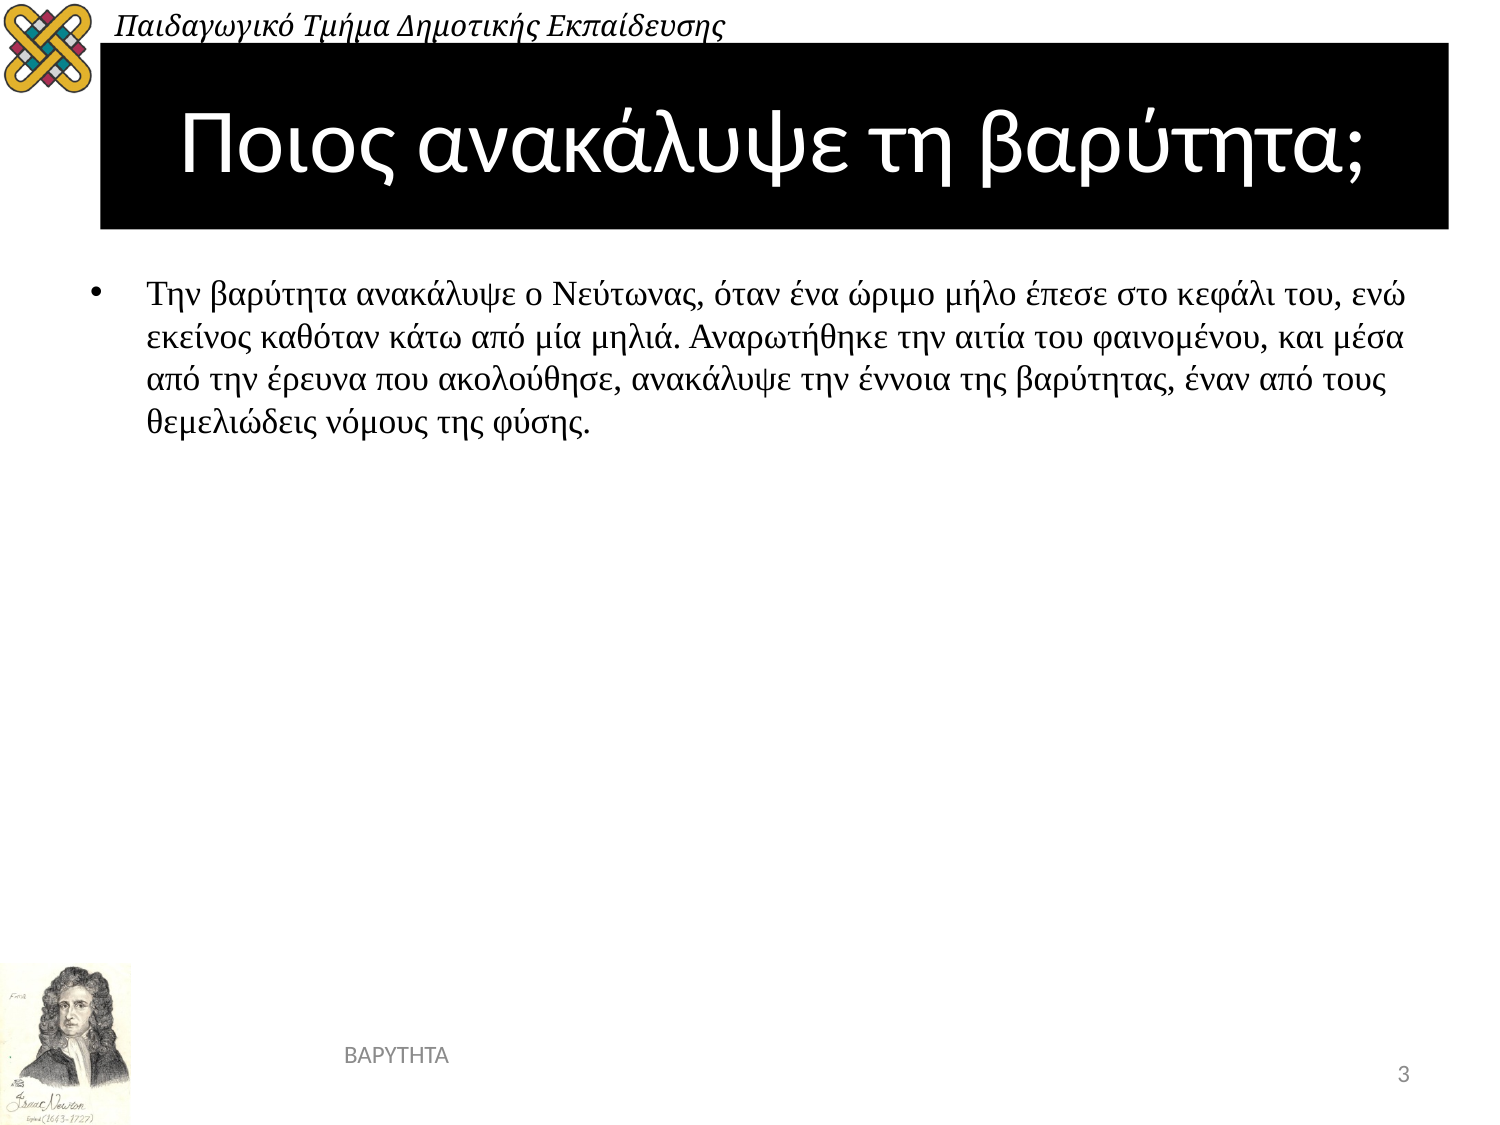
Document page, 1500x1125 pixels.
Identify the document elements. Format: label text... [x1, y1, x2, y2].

title Ποιος ανακάλυψε τη βαρύτητα; [100, 42, 1449, 230]
list Την βαρύτητα ανακάλυψε ο Νεύτωνας, όταν ένα ώριμο μήλο έπεσε στο κεφάλι του, ενώ εκείνος καθόταν κάτω από μία μηλιά. Αναρωτήθηκε την αιτία του φαινομένου, και μέσα από την έρευνα που ακολούθησε, ανακάλυψε την έννοια της βαρύτητας, έναν από τους θεμελιώδεις νόμους της φύσης. [75, 262, 1425, 1005]
picture [0, 0, 95, 95]
slide_number 3 [1074, 1042, 1425, 1103]
picture [0, 963, 131, 1125]
footer ΒΑΡΥΤΗΤΑ [159, 1023, 635, 1084]
